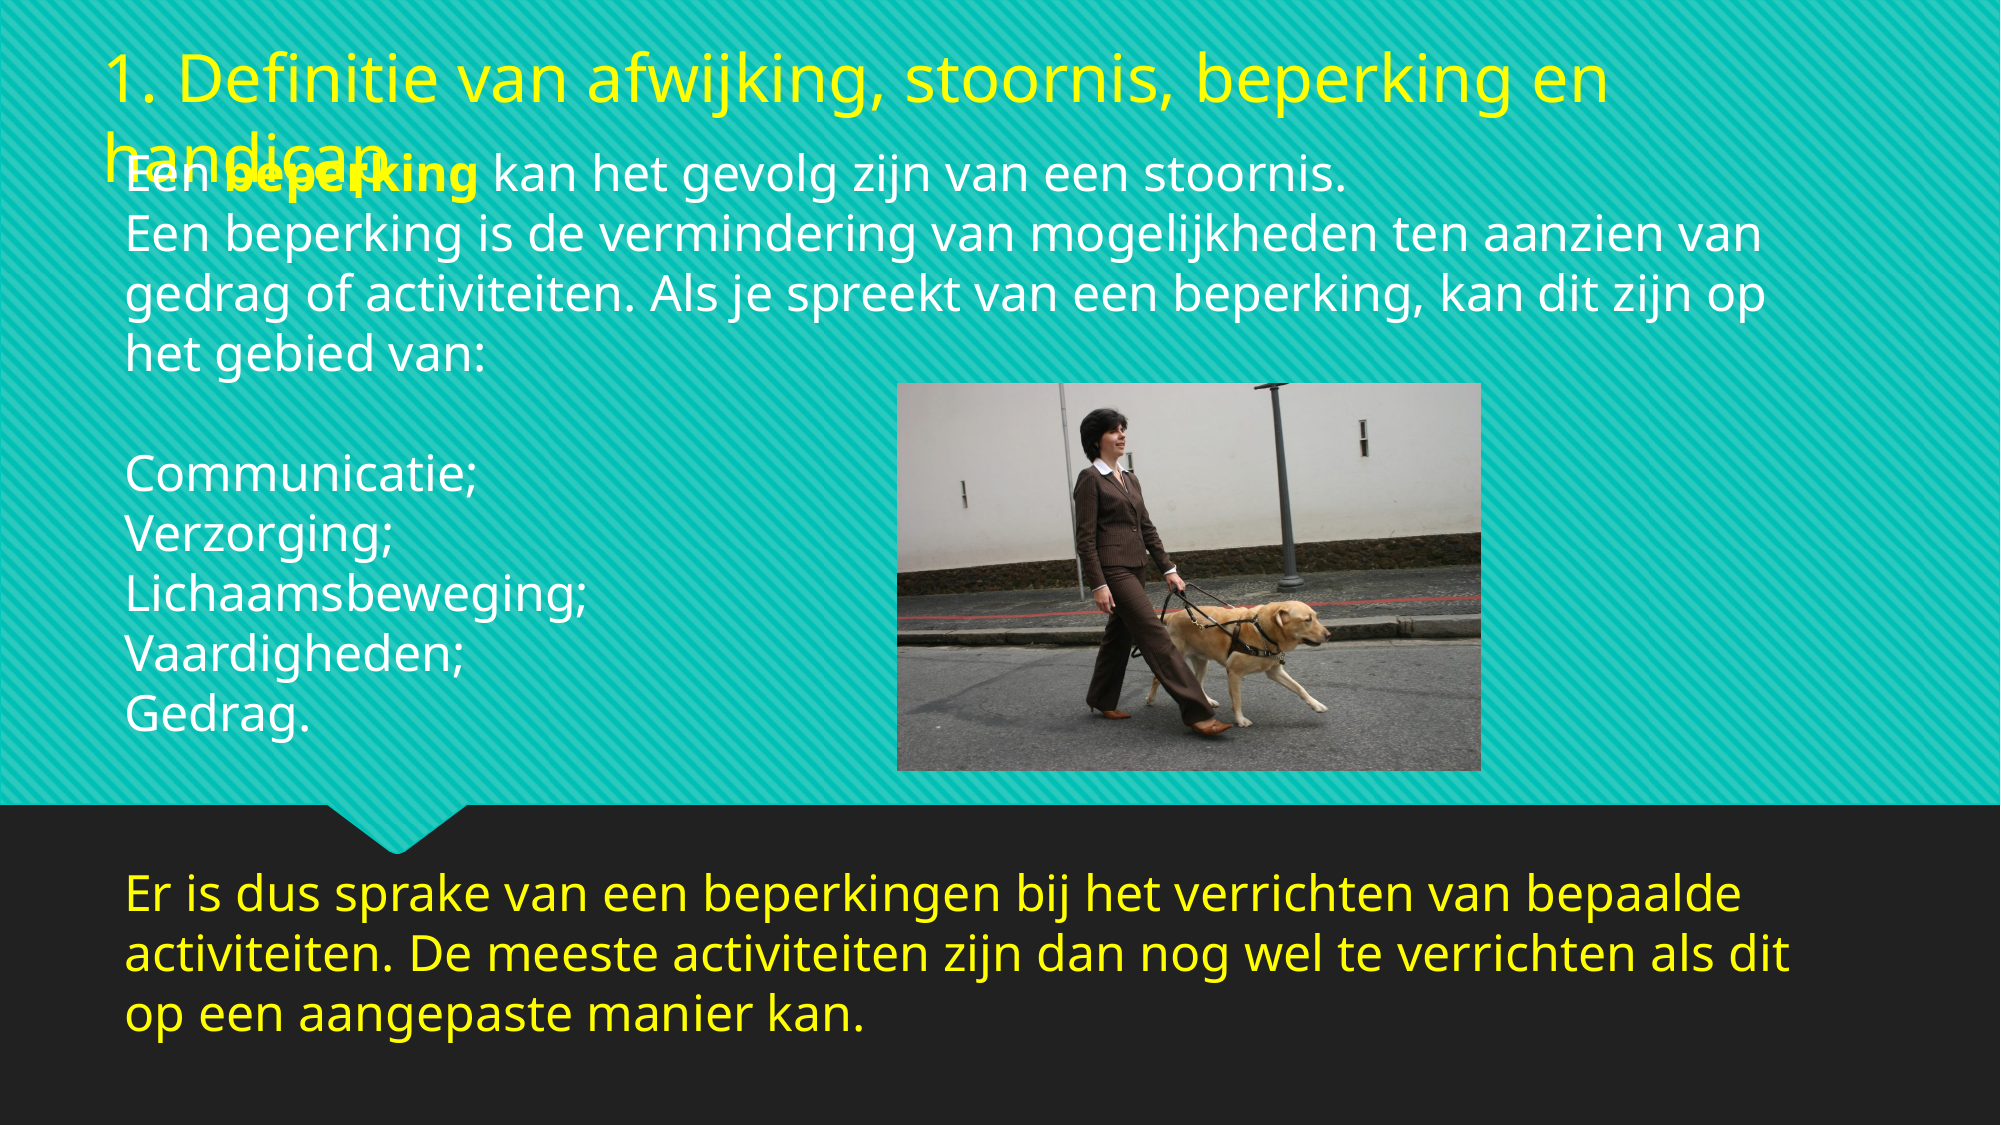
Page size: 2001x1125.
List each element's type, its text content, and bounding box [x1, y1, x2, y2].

text_box Een beperking kan het gevolg zijn van een stoornis. Een beperking is de vermindering van mogelijkheden ten aanzien van gedrag of activiteiten. Als je spreekt van een beperking, kan dit zijn op het gebied van: Communicatie; Verzorging; Lichaamsbeweging; Vaardigheden; Gedrag. Er is dus sprake van een beperkingen bij het verrichten van bepaalde activiteiten. De meeste activiteiten zijn dan nog wel te verrichten als dit op een aangepaste manier kan. [109, 134, 1830, 1125]
text_box 1. Definitie van afwijking, stoornis, beperking en handicap [87, 28, 1914, 203]
picture [897, 383, 1481, 771]
